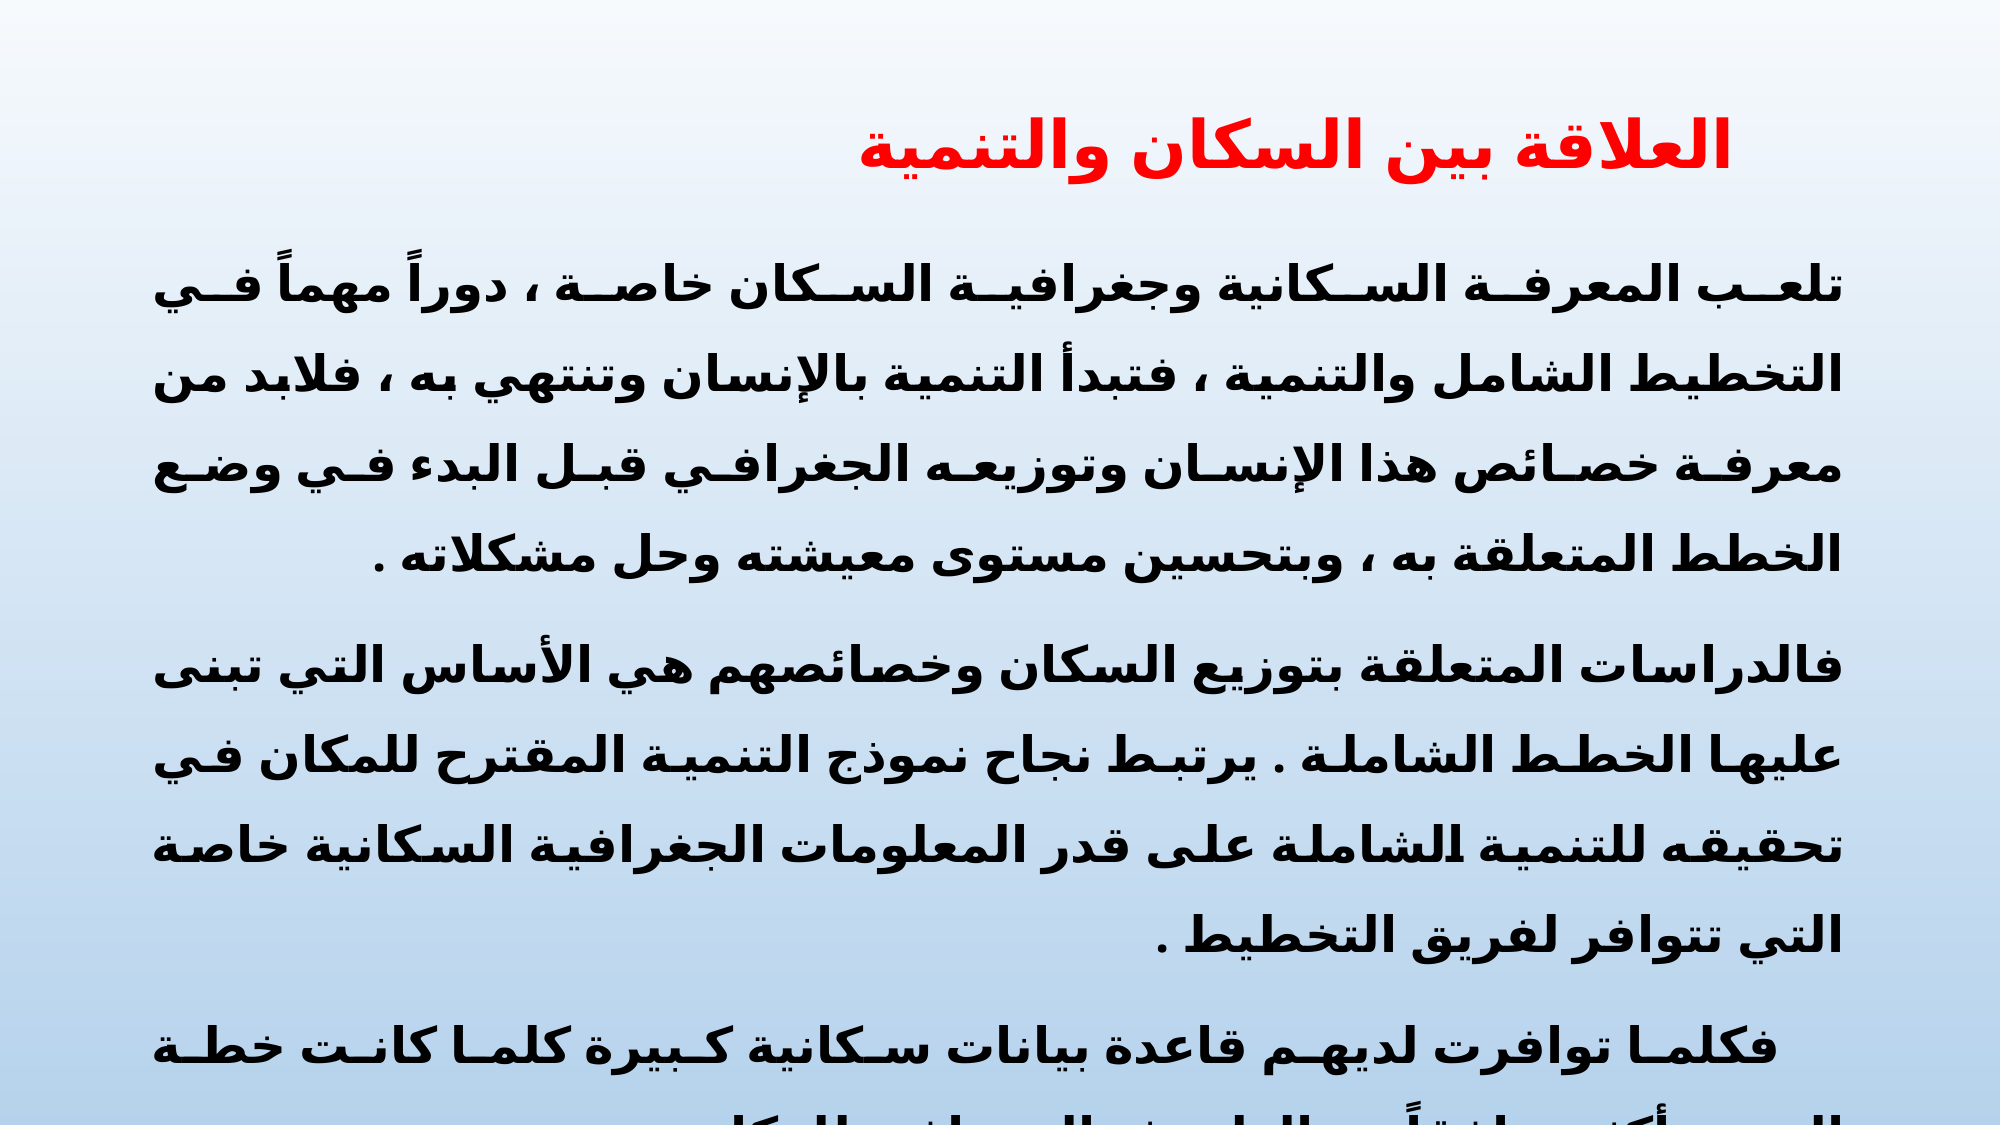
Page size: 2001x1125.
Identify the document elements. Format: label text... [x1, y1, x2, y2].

title العلاقة بين السكان والتنمية [249, 68, 1750, 191]
subtitle تلعب المعرفة السكانية وجغرافية السكان خاصة ، دوراً مهماً في التخطيط الشامل والتنمية ، فتبدأ التنمية بالإنسان وتنتهي به ، فلابد من معرفة خصائص هذا الإنسان وتوزيعه الجغرافي قبل البدء في وضع الخطط المتعلقة به ، وبتحسين مستوى معيشته وحل مشكلاته . فالدراسات المتعلقة بتوزيع السكان وخصائصهم هي الأساس التي تبنى عليها الخطط الشاملة . يرتبط نجاح نموذج التنمية المقترح للمكان في تحقيقه للتنمية الشاملة على قدر المعلومات الجغرافية السكانية خاصة التي تتوافر لفريق التخطيط . فكلما توافرت لديهم قاعدة بيانات سكانية كبيرة كلما كانت خطة التنمية أكثر توافقاً مع الظروف الجغرافية للمكان . [137, 214, 1860, 1089]
